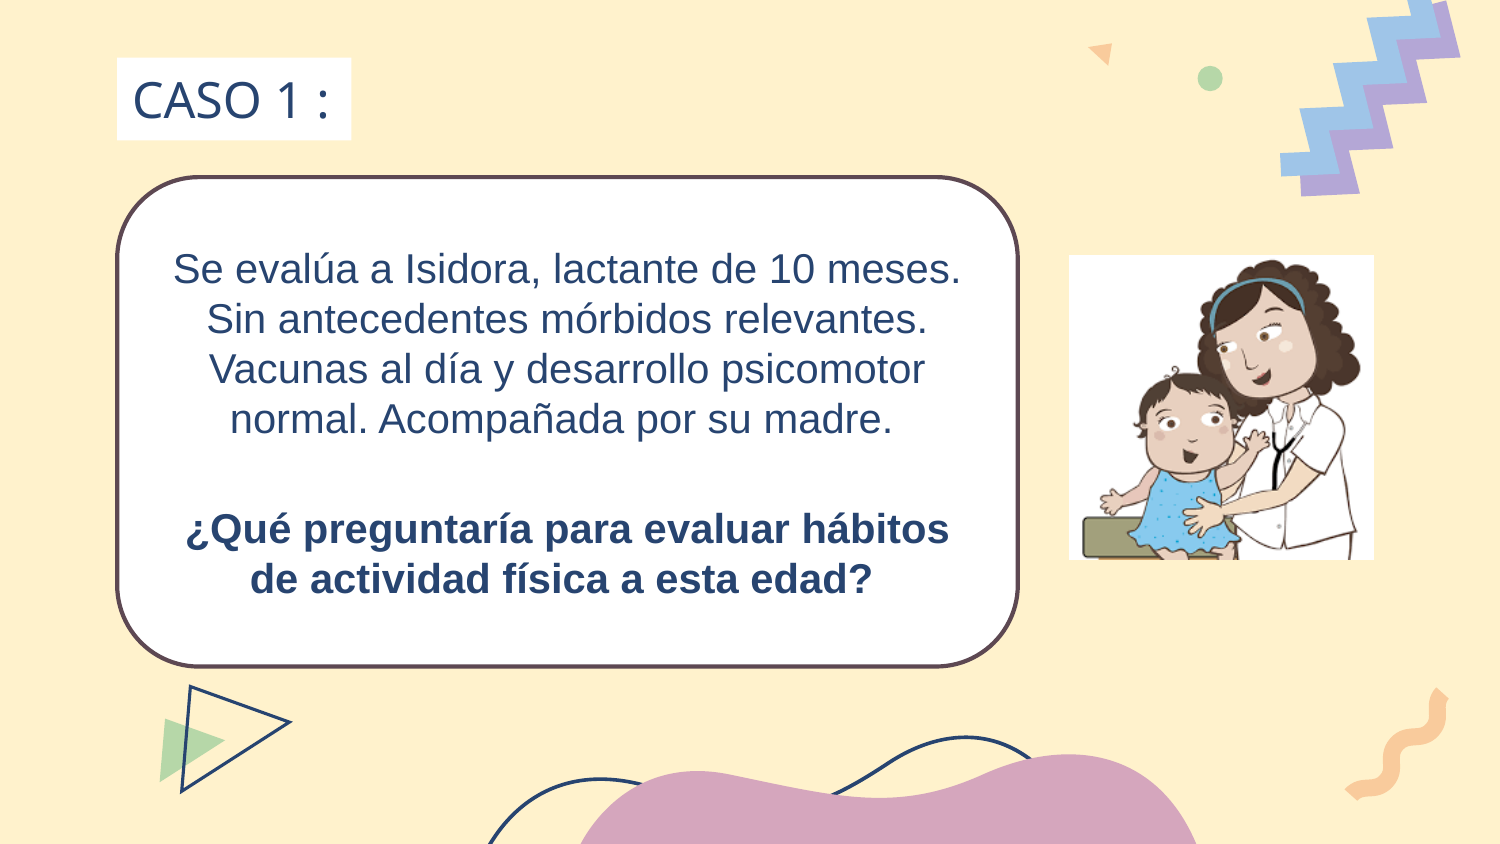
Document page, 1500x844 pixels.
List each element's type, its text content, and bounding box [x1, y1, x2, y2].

text_box Se evalúa a Isidora, lactante de 10 meses. Sin antecedentes mórbidos relevantes. Vacunas al día y desarrollo psicomotor normal. Acompañada por su madre. ¿Qué preguntaría para evaluar hábitos de actividad física a esta edad? [115, 175, 1020, 669]
title CASO 1 : [117, 57, 352, 141]
picture [1068, 254, 1374, 560]
